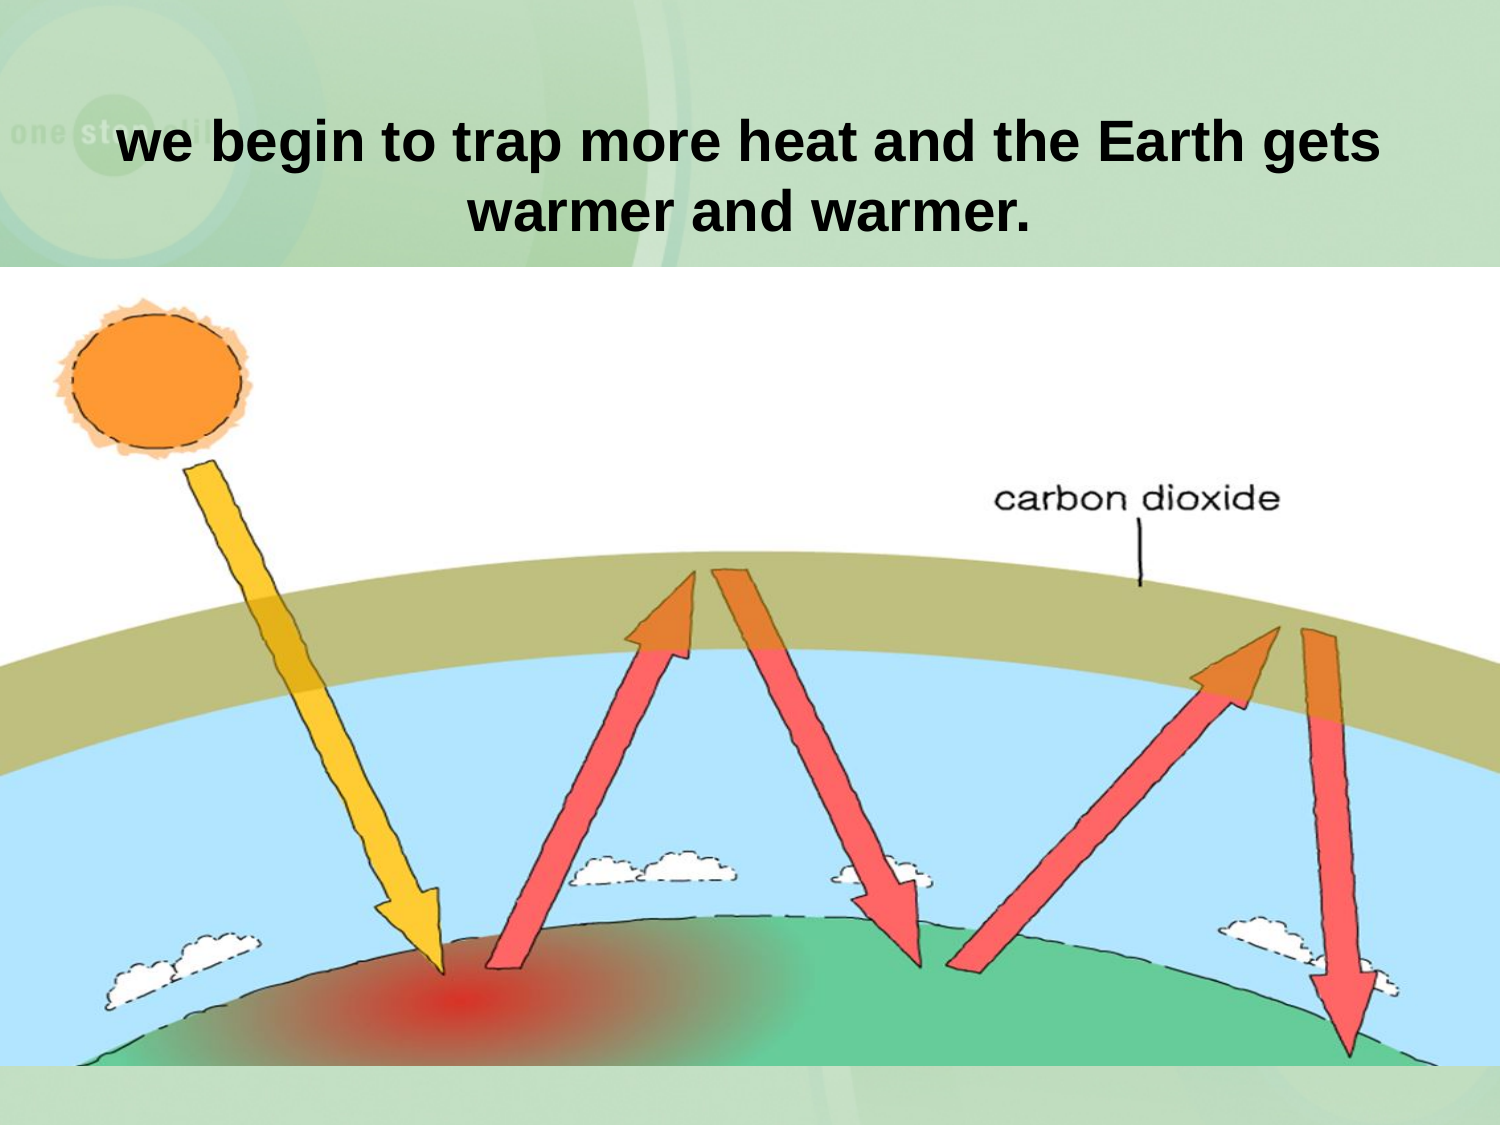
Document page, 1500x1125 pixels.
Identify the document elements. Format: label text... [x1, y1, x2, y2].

title we begin to trap more heat and the Earth gets warmer and warmer. [75, 79, 1425, 265]
picture [0, 0, 1500, 1125]
